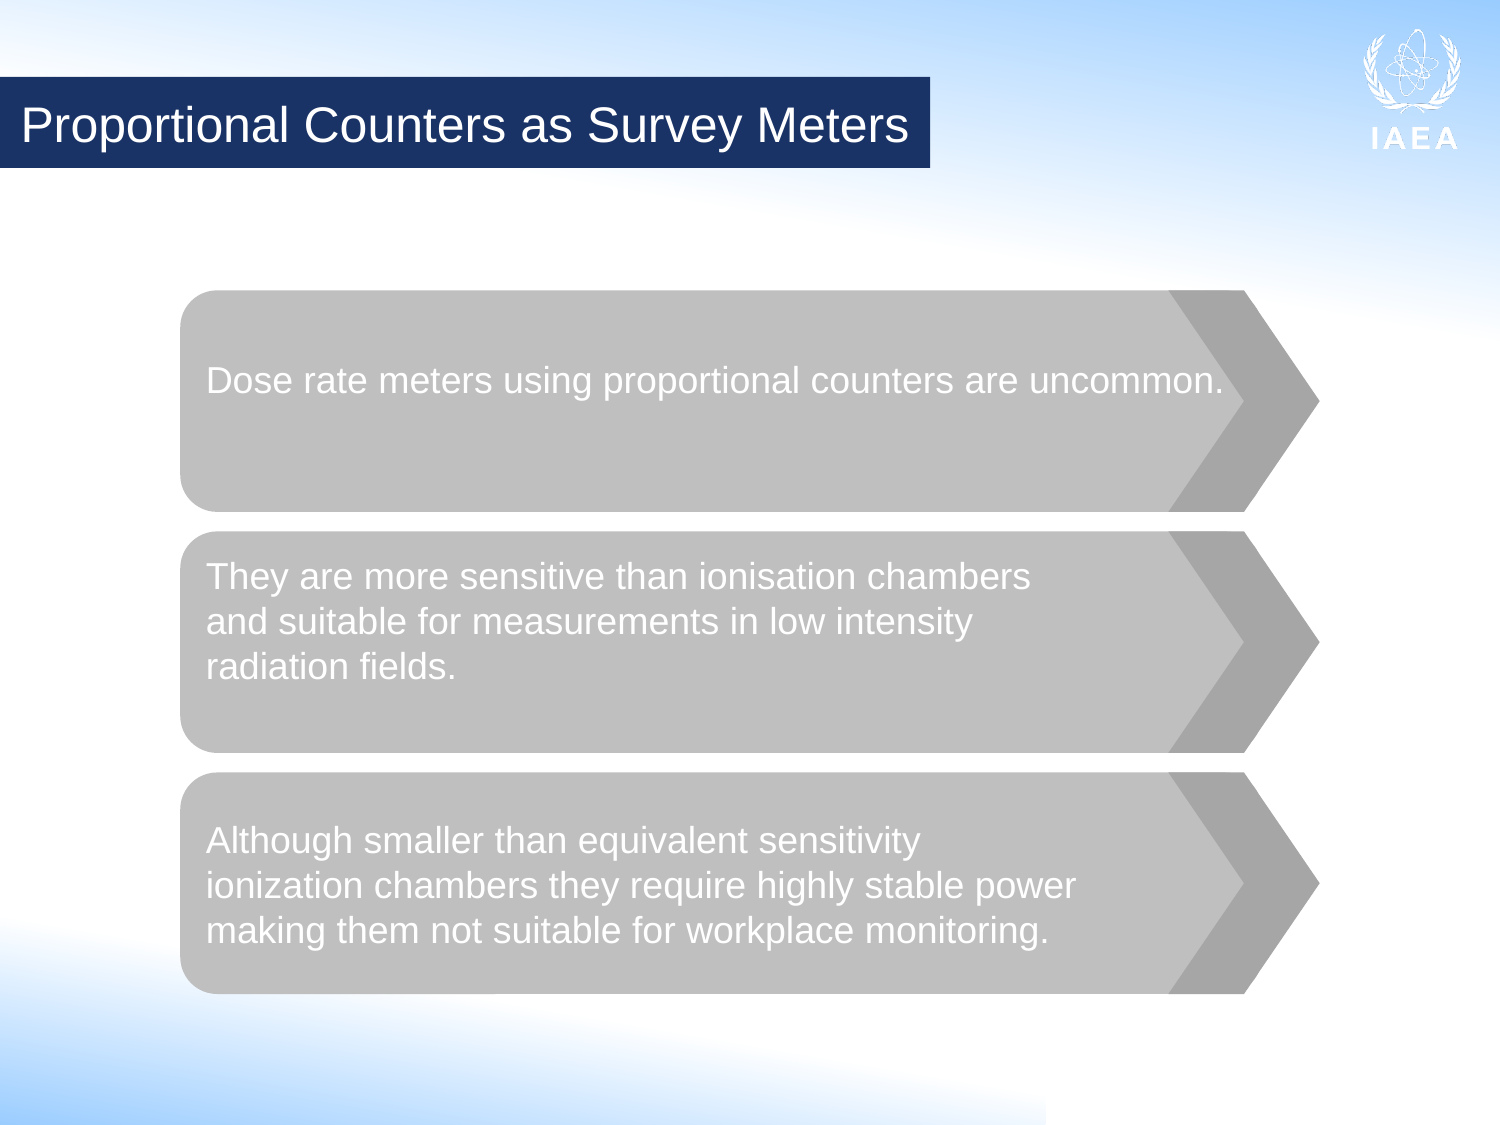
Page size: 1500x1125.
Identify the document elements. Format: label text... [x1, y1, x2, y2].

picture [1363, 29, 1461, 149]
text_box Proportional Counters as Survey Meters [0, 75, 932, 170]
text_box They are more sensitive than ionisation chambers and suitable for measurements in low intensity radiation fields. [178, 529, 1240, 756]
text_box Dose rate meters using proportional counters are uncommon. [178, 288, 1240, 514]
text_box [1166, 529, 1322, 756]
text_box [1166, 288, 1322, 514]
text_box [1166, 770, 1322, 997]
text_box Although smaller than equivalent sensitivity ionization chambers they require highly stable power making them not suitable for workplace monitoring. [178, 770, 1240, 997]
